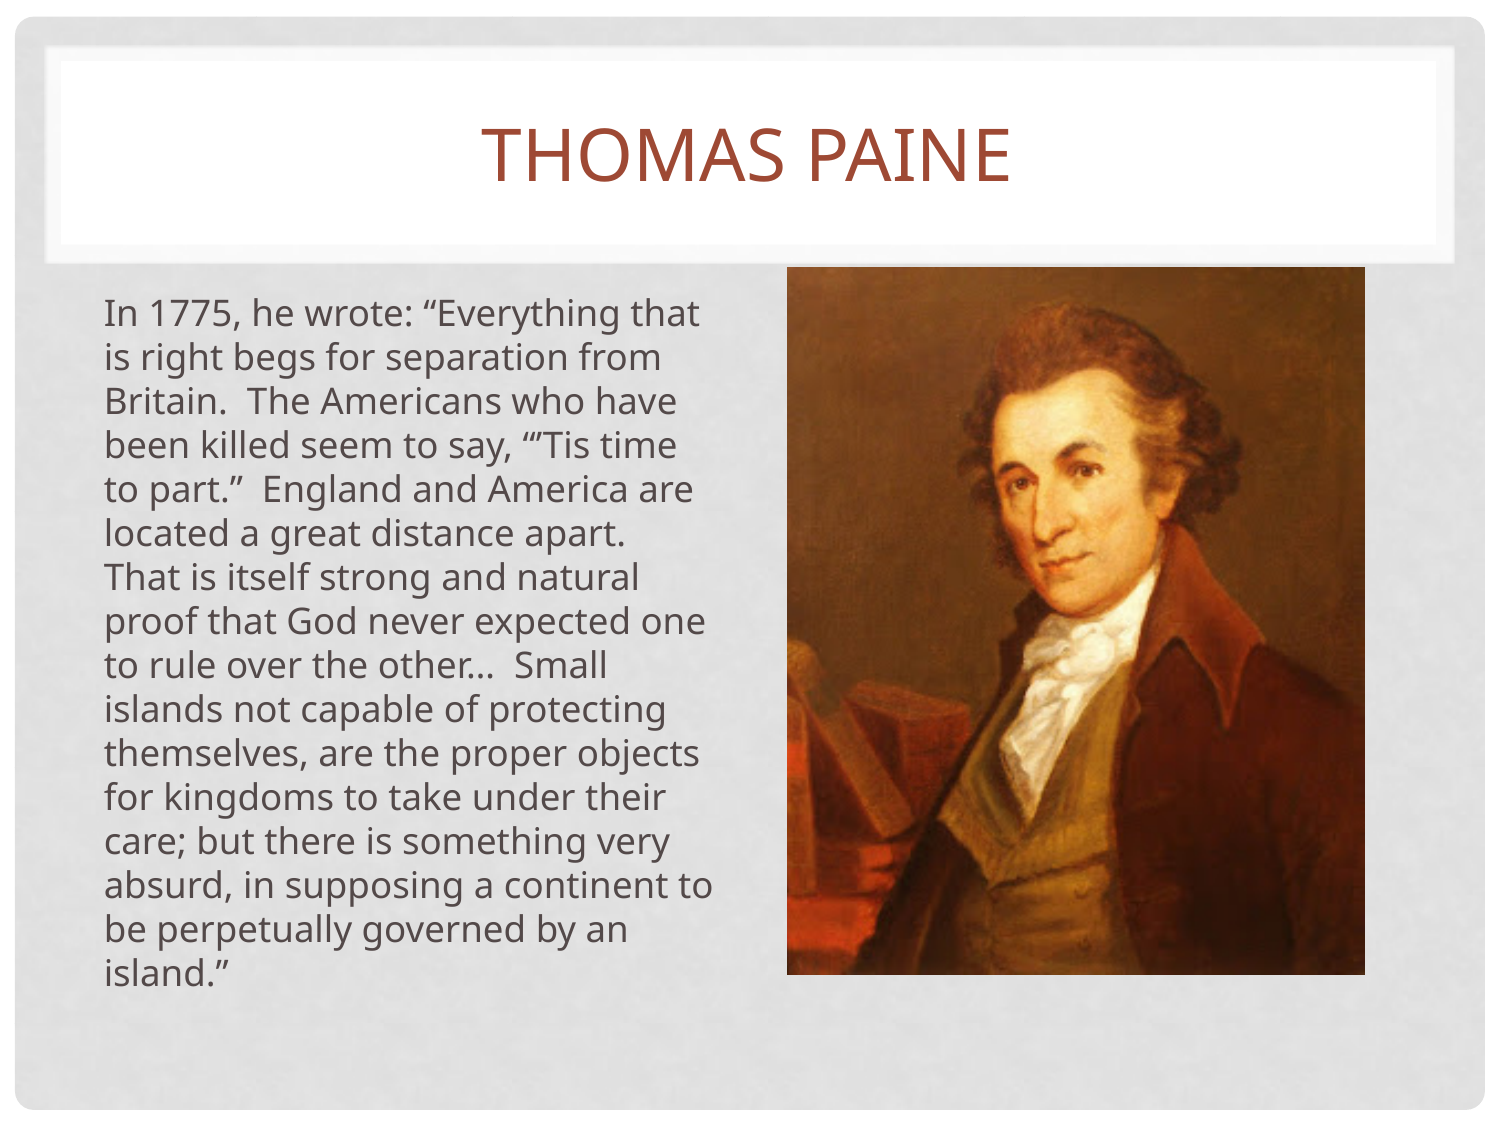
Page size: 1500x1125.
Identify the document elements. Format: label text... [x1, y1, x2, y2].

title Thomas paine [69, 66, 1425, 238]
list In 1775, he wrote: “Everything that is right begs for separation from Britain. The Americans who have been killed seem to say, “’Tis time to part.” England and America are located a great distance apart. That is itself strong and natural proof that God never expected one to rule over the other… Small islands not capable of protecting themselves, are the proper objects for kingdoms to take under their care; but there is something very absurd, in supposing a continent to be perpetually governed by an island.” [69, 281, 733, 1005]
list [787, 267, 1365, 976]
